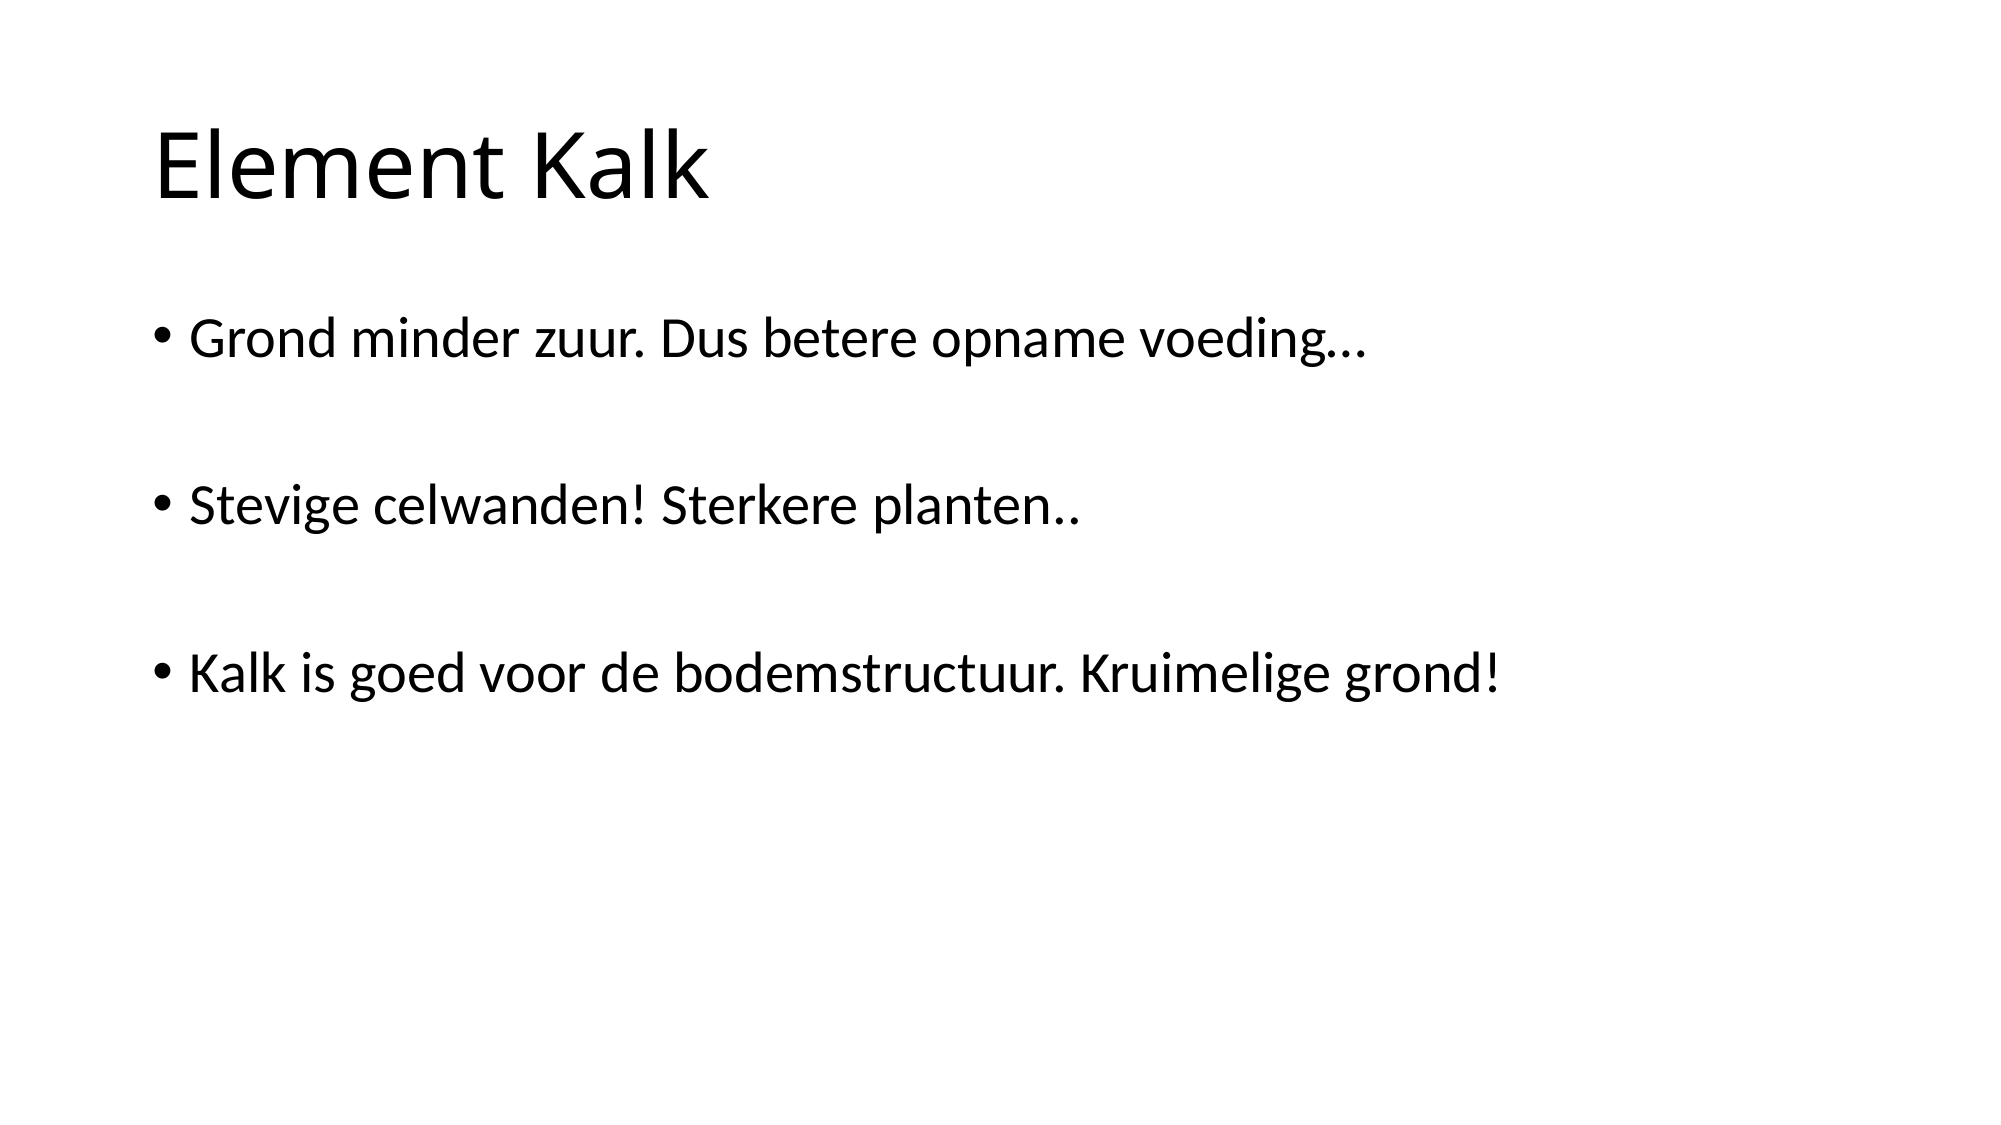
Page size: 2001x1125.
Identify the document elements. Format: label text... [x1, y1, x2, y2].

list Grond minder zuur. Dus betere opname voeding… Stevige celwanden! Sterkere planten.. Kalk is goed voor de bodemstructuur. Kruimelige grond! [137, 299, 1863, 1014]
title Element Kalk [137, 59, 1863, 278]
